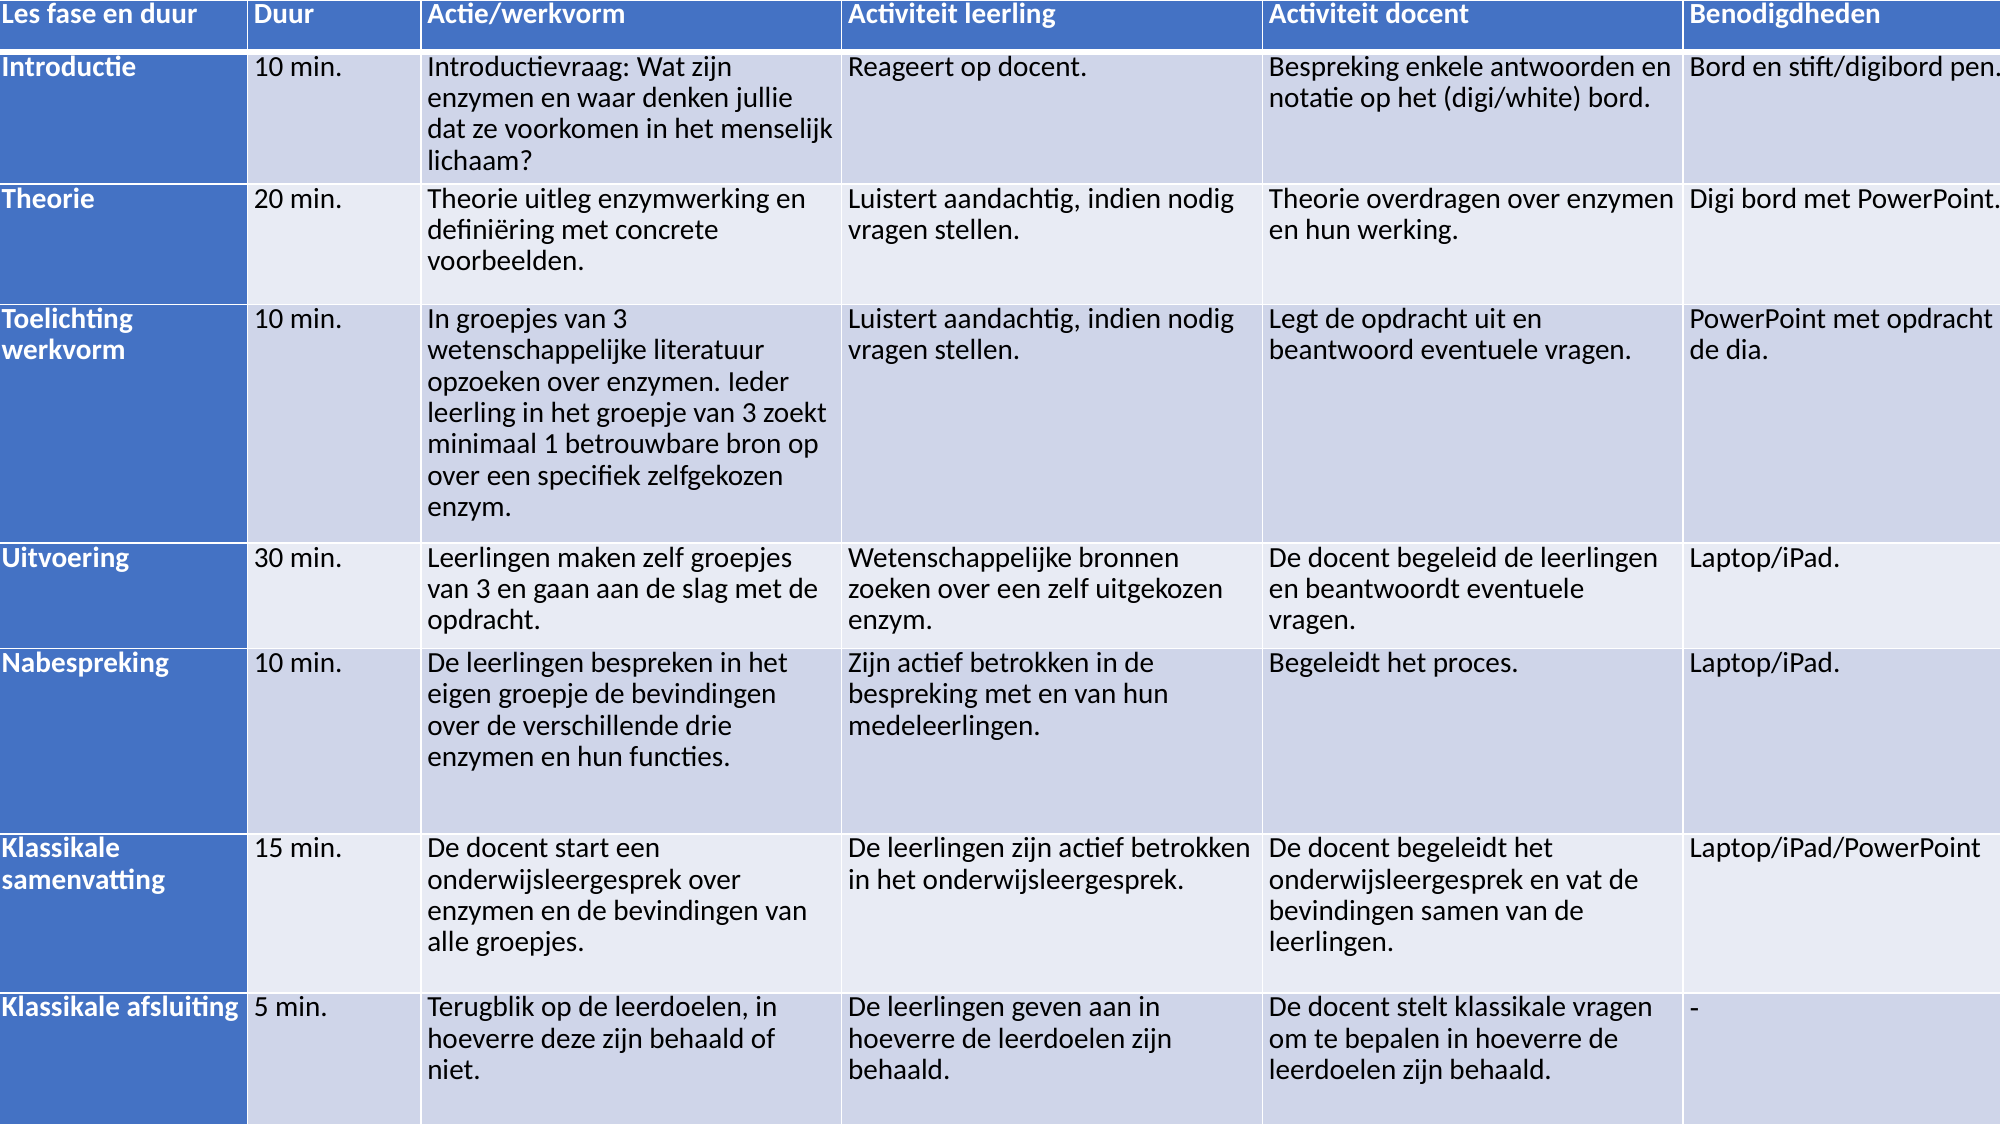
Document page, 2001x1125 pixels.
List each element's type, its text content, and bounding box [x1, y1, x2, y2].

table_header Duur [248, 1, 420, 49]
table_cell [1684, 994, 2000, 1124]
table_cell Terugblik op de leerdoelen, in hoeverre deze zijn behaald of niet. [422, 994, 841, 1124]
table_cell 10 min. [248, 55, 420, 183]
table_cell Legt de opdracht uit en beantwoord eventuele vragen. [1263, 305, 1682, 542]
table_cell De docent begeleidt het onderwijsleergesprek en vat de bevindingen samen van de leerlingen. [1263, 835, 1682, 992]
table_cell De docent begeleid de leerlingen en beantwoordt eventuele vragen. [1263, 544, 1682, 648]
table_cell Laptop/iPad. [1684, 649, 2000, 833]
table_cell Laptop/iPad. [1684, 544, 2000, 648]
table_header Actie/werkvorm [422, 1, 841, 49]
table_cell Uitvoering [0, 544, 247, 648]
table_header Activiteit leerling [842, 1, 1262, 49]
table_cell Wetenschappelijke bronnen zoeken over een zelf uitgekozen enzym. [842, 544, 1262, 648]
table_cell Reageert op docent. [842, 55, 1262, 183]
table_cell De leerlingen bespreken in het eigen groepje de bevindingen over de verschillende drie enzymen en hun functies. [422, 649, 841, 833]
table_header Les fase en duur [0, 1, 247, 49]
table_cell Introductie [0, 55, 247, 183]
table_cell Nabespreking [0, 649, 247, 833]
table_header Benodigdheden [1684, 1, 2000, 49]
table_cell 5 min. [248, 994, 420, 1124]
table_cell Zijn actief betrokken in de bespreking met en van hun medeleerlingen. [842, 649, 1262, 833]
table_cell Bespreking enkele antwoorden en notatie op het (digi/white) bord. [1263, 55, 1682, 183]
table_cell Theorie [0, 185, 247, 304]
table_header Activiteit docent [1263, 1, 1682, 49]
table_cell Digi bord met PowerPoint. [1684, 185, 2000, 304]
table_cell PowerPoint met opdracht in de dia. [1684, 305, 2000, 542]
table_cell Luistert aandachtig, indien nodig vragen stellen. [842, 185, 1262, 304]
table_cell De leerlingen zijn actief betrokken in het onderwijsleergesprek. [842, 835, 1262, 992]
table_cell Leerlingen maken zelf groepjes van 3 en gaan aan de slag met de opdracht. [422, 544, 841, 648]
table_cell 10 min. [248, 305, 420, 542]
table_cell Introductievraag: Wat zijn enzymen en waar denken jullie dat ze voorkomen in het menselijk lichaam? [422, 55, 841, 183]
table_cell De leerlingen geven aan in hoeverre de leerdoelen zijn behaald. [842, 994, 1262, 1124]
table_cell De docent stelt klassikale vragen om te bepalen in hoeverre de leerdoelen zijn behaald. [1263, 994, 1682, 1124]
table_cell 10 min. [248, 649, 420, 833]
table_cell Klassikale afsluiting [0, 994, 247, 1124]
table_cell 30 min. [248, 544, 420, 648]
table_cell 15 min. [248, 835, 420, 992]
table_cell Theorie uitleg enzymwerking en definiëring met concrete voorbeelden. [422, 185, 841, 304]
table_cell Begeleidt het proces. [1263, 649, 1682, 833]
table_cell In groepjes van 3 wetenschappelijke literatuur opzoeken over enzymen. Ieder leerling in het groepje van 3 zoekt minimaal 1 betrouwbare bron op over een specifiek zelfgekozen enzym. [422, 305, 841, 542]
table_cell Theorie overdragen over enzymen en hun werking. [1263, 185, 1682, 304]
table_cell De docent start een onderwijsleergesprek over enzymen en de bevindingen van alle groepjes. [422, 835, 841, 992]
table_cell Bord en stift/digibord pen. [1684, 55, 2000, 183]
table_cell Luistert aandachtig, indien nodig vragen stellen. [842, 305, 1262, 542]
table_cell Klassikale samenvatting [0, 835, 247, 992]
table_cell 20 min. [248, 185, 420, 304]
table_cell Toelichting werkvorm [0, 305, 247, 542]
table_cell Laptop/iPad/PowerPoint [1684, 835, 2000, 992]
